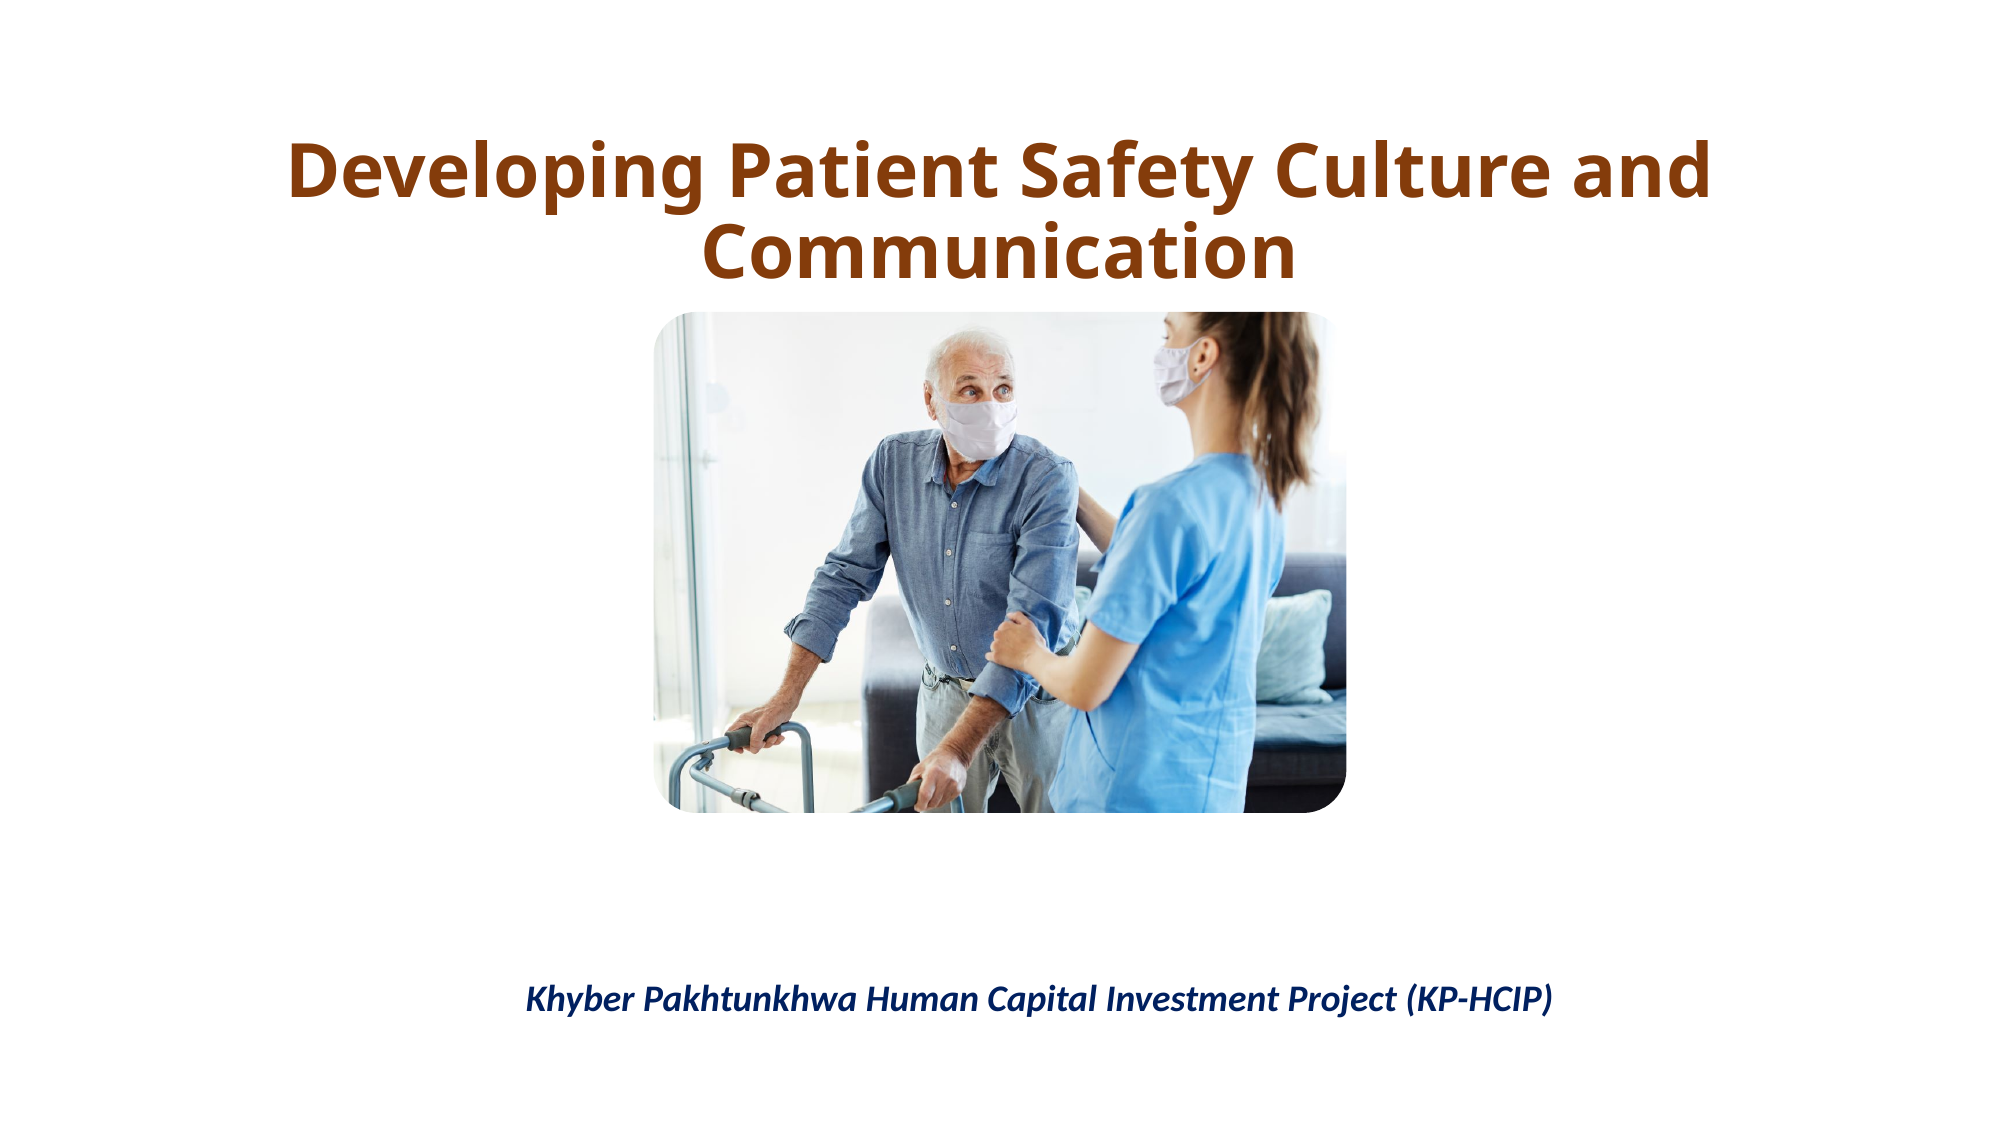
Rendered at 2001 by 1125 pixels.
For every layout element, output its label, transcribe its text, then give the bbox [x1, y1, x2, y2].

title Developing Patient Safety Culture and Communication [249, 30, 1750, 302]
picture [653, 311, 1347, 813]
subtitle Khyber Pakhtunkhwa Human Capital Investment Project (KP-HCIP) [290, 971, 1791, 1072]
